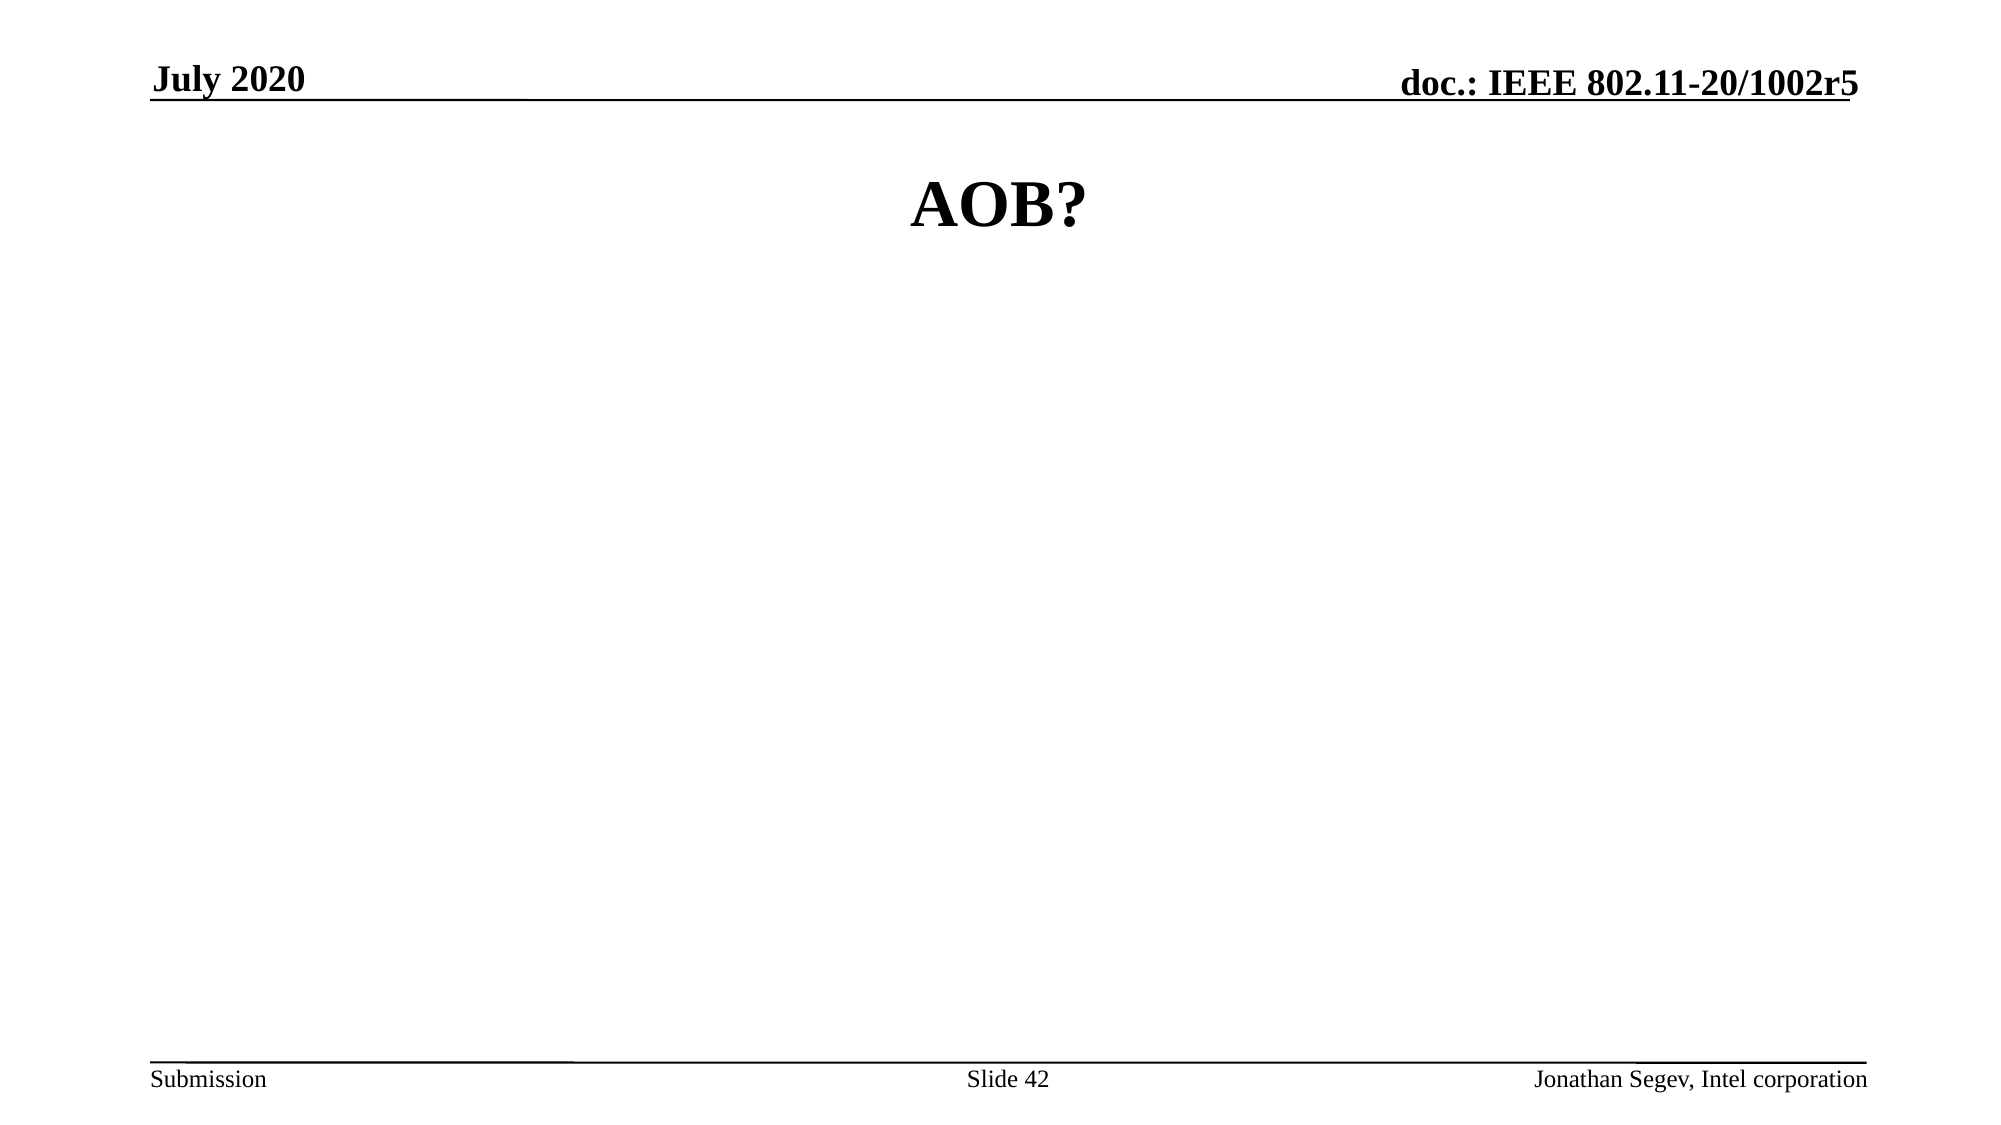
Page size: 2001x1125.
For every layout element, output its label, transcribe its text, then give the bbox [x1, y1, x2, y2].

title AOB? [149, 112, 1850, 288]
footer Jonathan Segev, Intel corporation [1171, 1061, 1869, 1093]
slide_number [152, 54, 563, 100]
slide_number Slide 42 [950, 1061, 1067, 1123]
